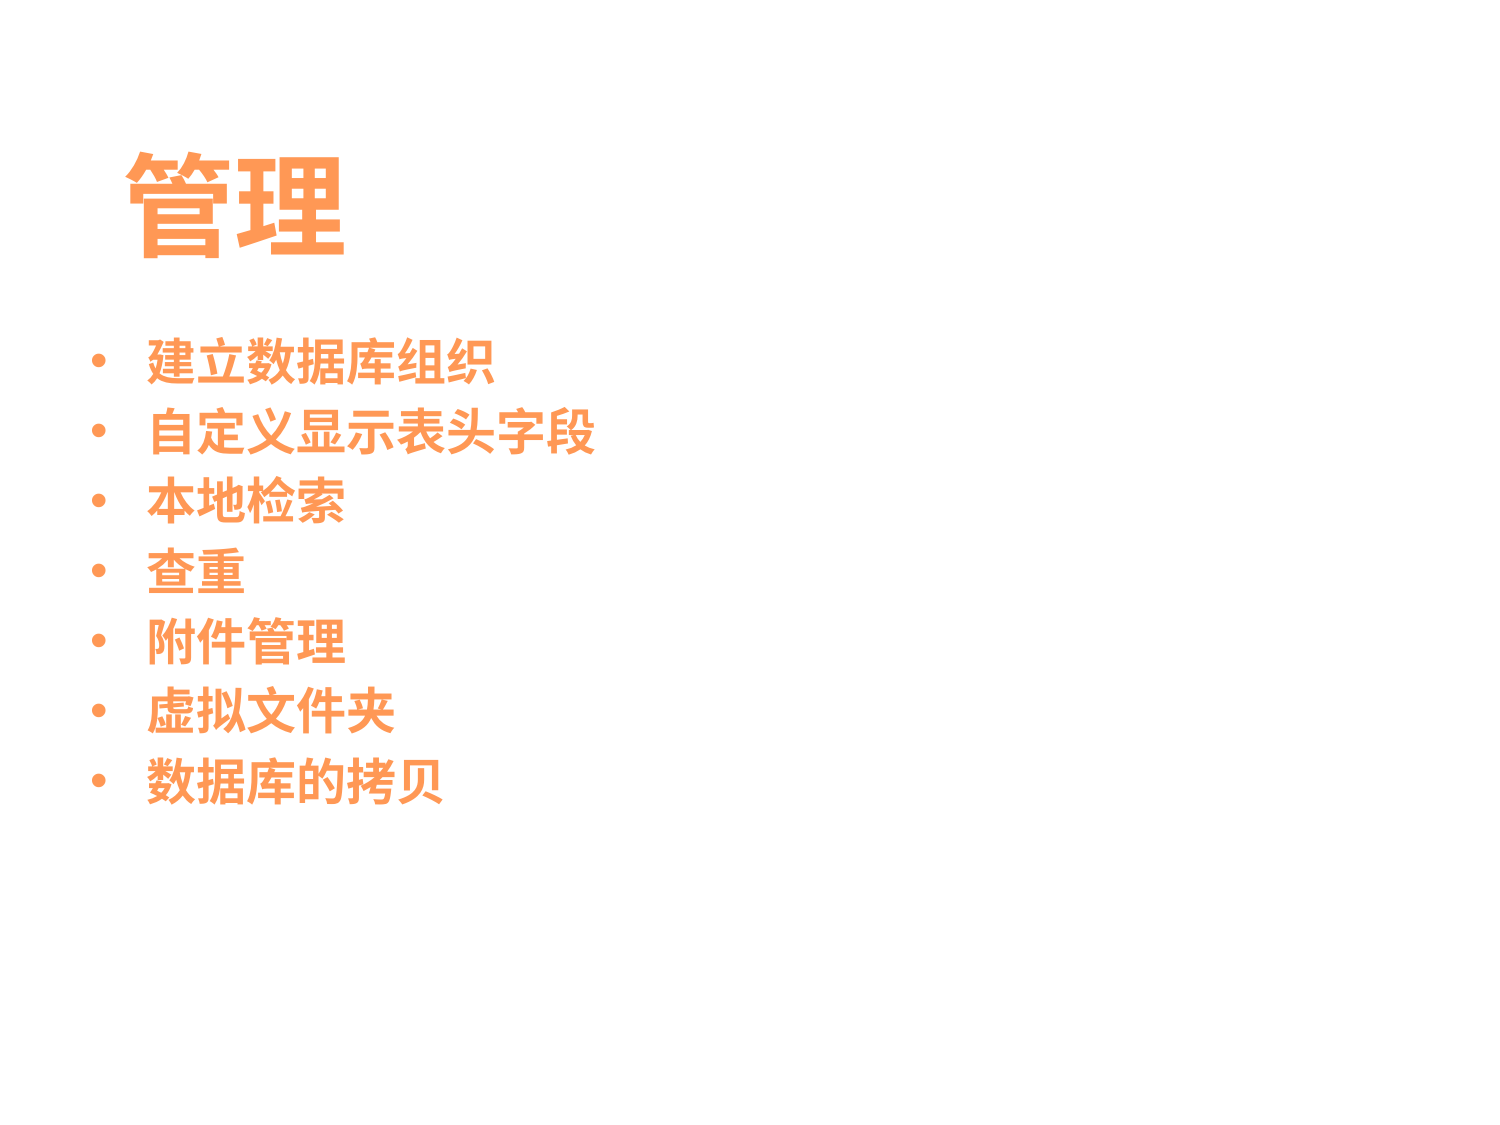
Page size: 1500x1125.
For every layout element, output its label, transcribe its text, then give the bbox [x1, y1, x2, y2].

list 建立数据库组织 自定义显示表头字段 本地检索 查重 附件管理 虚拟文件夹 数据库的拷贝 [75, 262, 1425, 1005]
text_box 管理 [107, 128, 363, 279]
